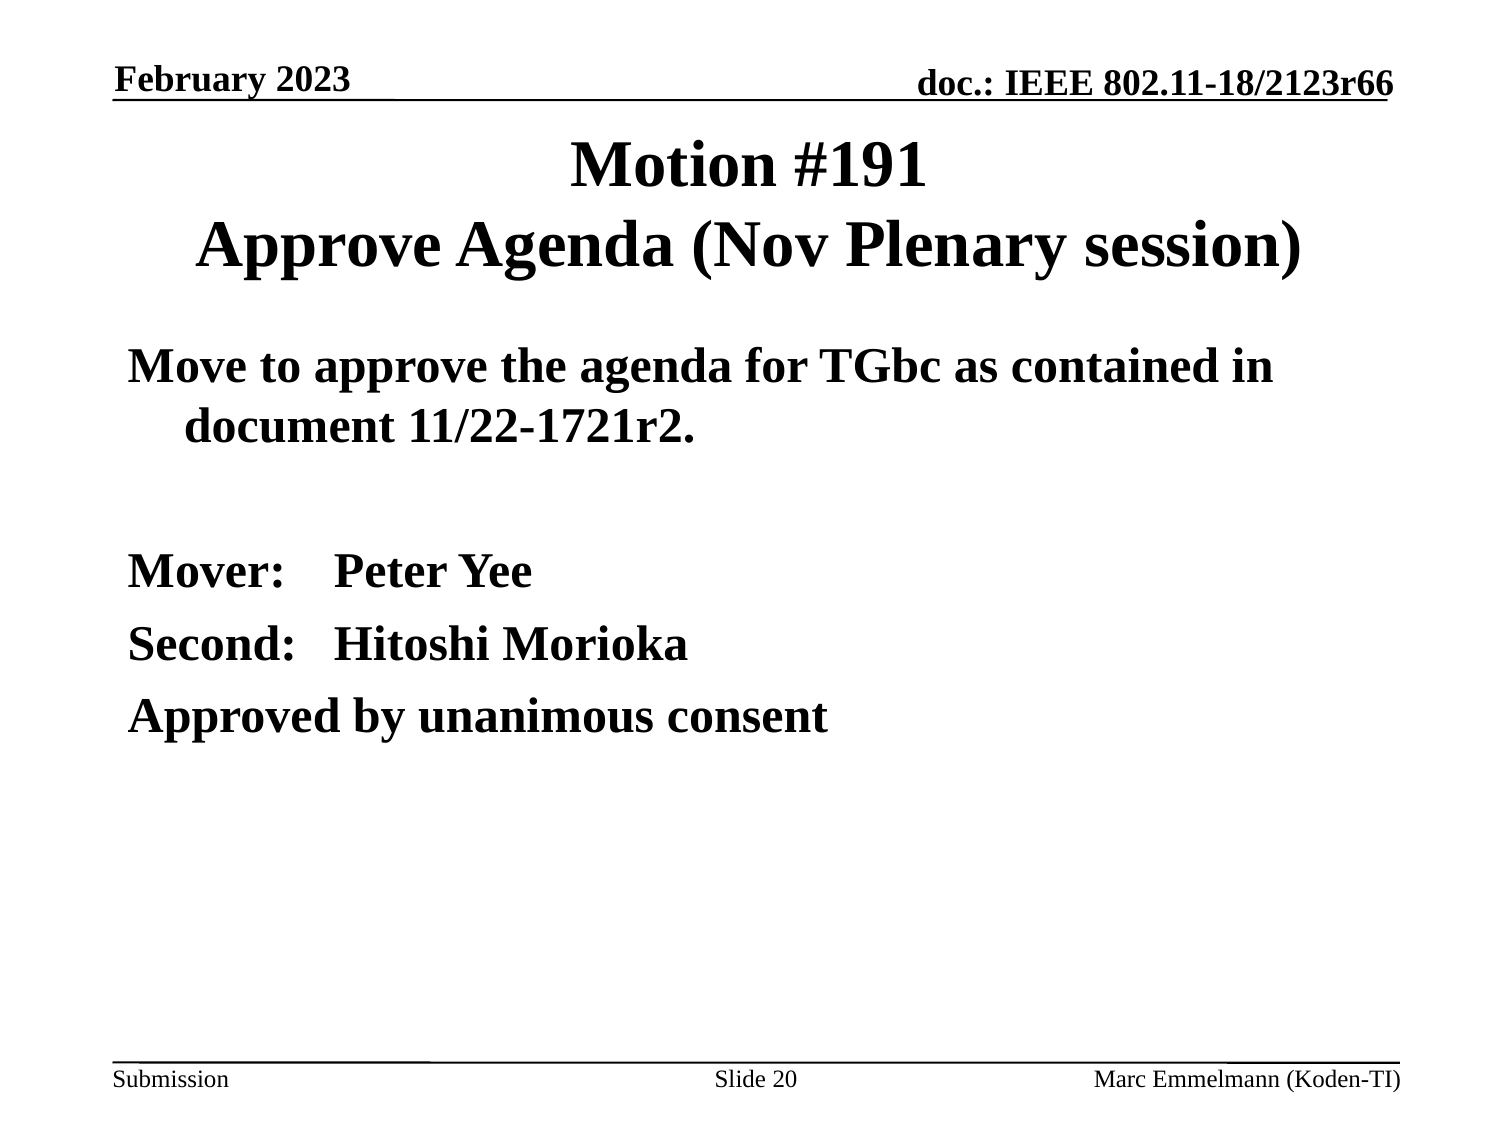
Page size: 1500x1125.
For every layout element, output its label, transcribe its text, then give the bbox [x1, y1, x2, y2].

list Move to approve the agenda for TGbc as contained in document 11/22-1721r2. Mover: Peter Yee Second: Hitoshi Morioka Approved by unanimous consent [112, 324, 1388, 1000]
slide_number Slide 20 [712, 1061, 800, 1123]
footer Marc Emmelmann (Koden-TI) [878, 1061, 1402, 1093]
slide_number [114, 54, 423, 100]
title Motion #191 Approve Agenda (Nov Plenary session) [112, 112, 1388, 288]
